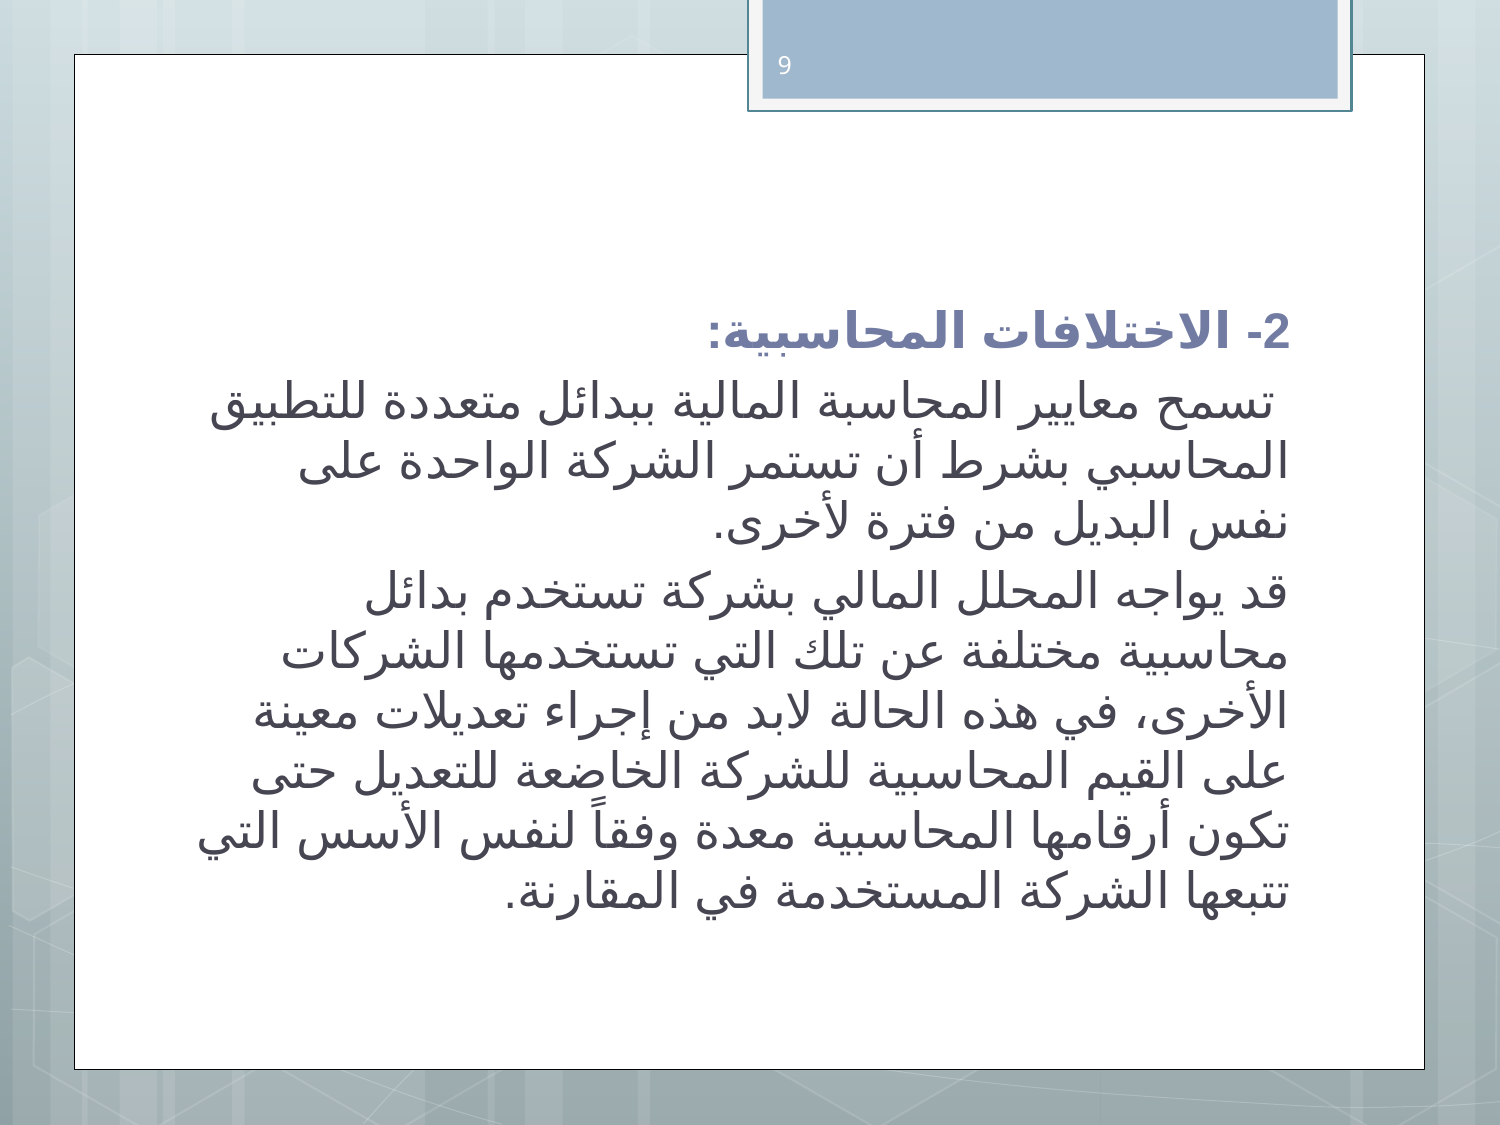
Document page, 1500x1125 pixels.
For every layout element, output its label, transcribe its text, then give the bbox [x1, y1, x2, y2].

list 2- الاختلافات المحاسبية: تسمح معايير المحاسبة المالية ببدائل متعددة للتطبيق المحاسبي بشرط أن تستمر الشركة الواحدة على نفس البديل من فترة لأخرى. قد يواجه المحلل المالي بشركة تستخدم بدائل محاسبية مختلفة عن تلك التي تستخدمها الشركات الأخرى، في هذه الحالة لابد من إجراء تعديلات معينة على القيم المحاسبية للشركة الخاضعة للتعديل حتى تكون أرقامها المحاسبية معدة وفقاً لنفس الأسس التي تتبعها الشركة المستخدمة في المقارنة. [171, 290, 1317, 957]
slide_number 9 [762, 36, 982, 97]
